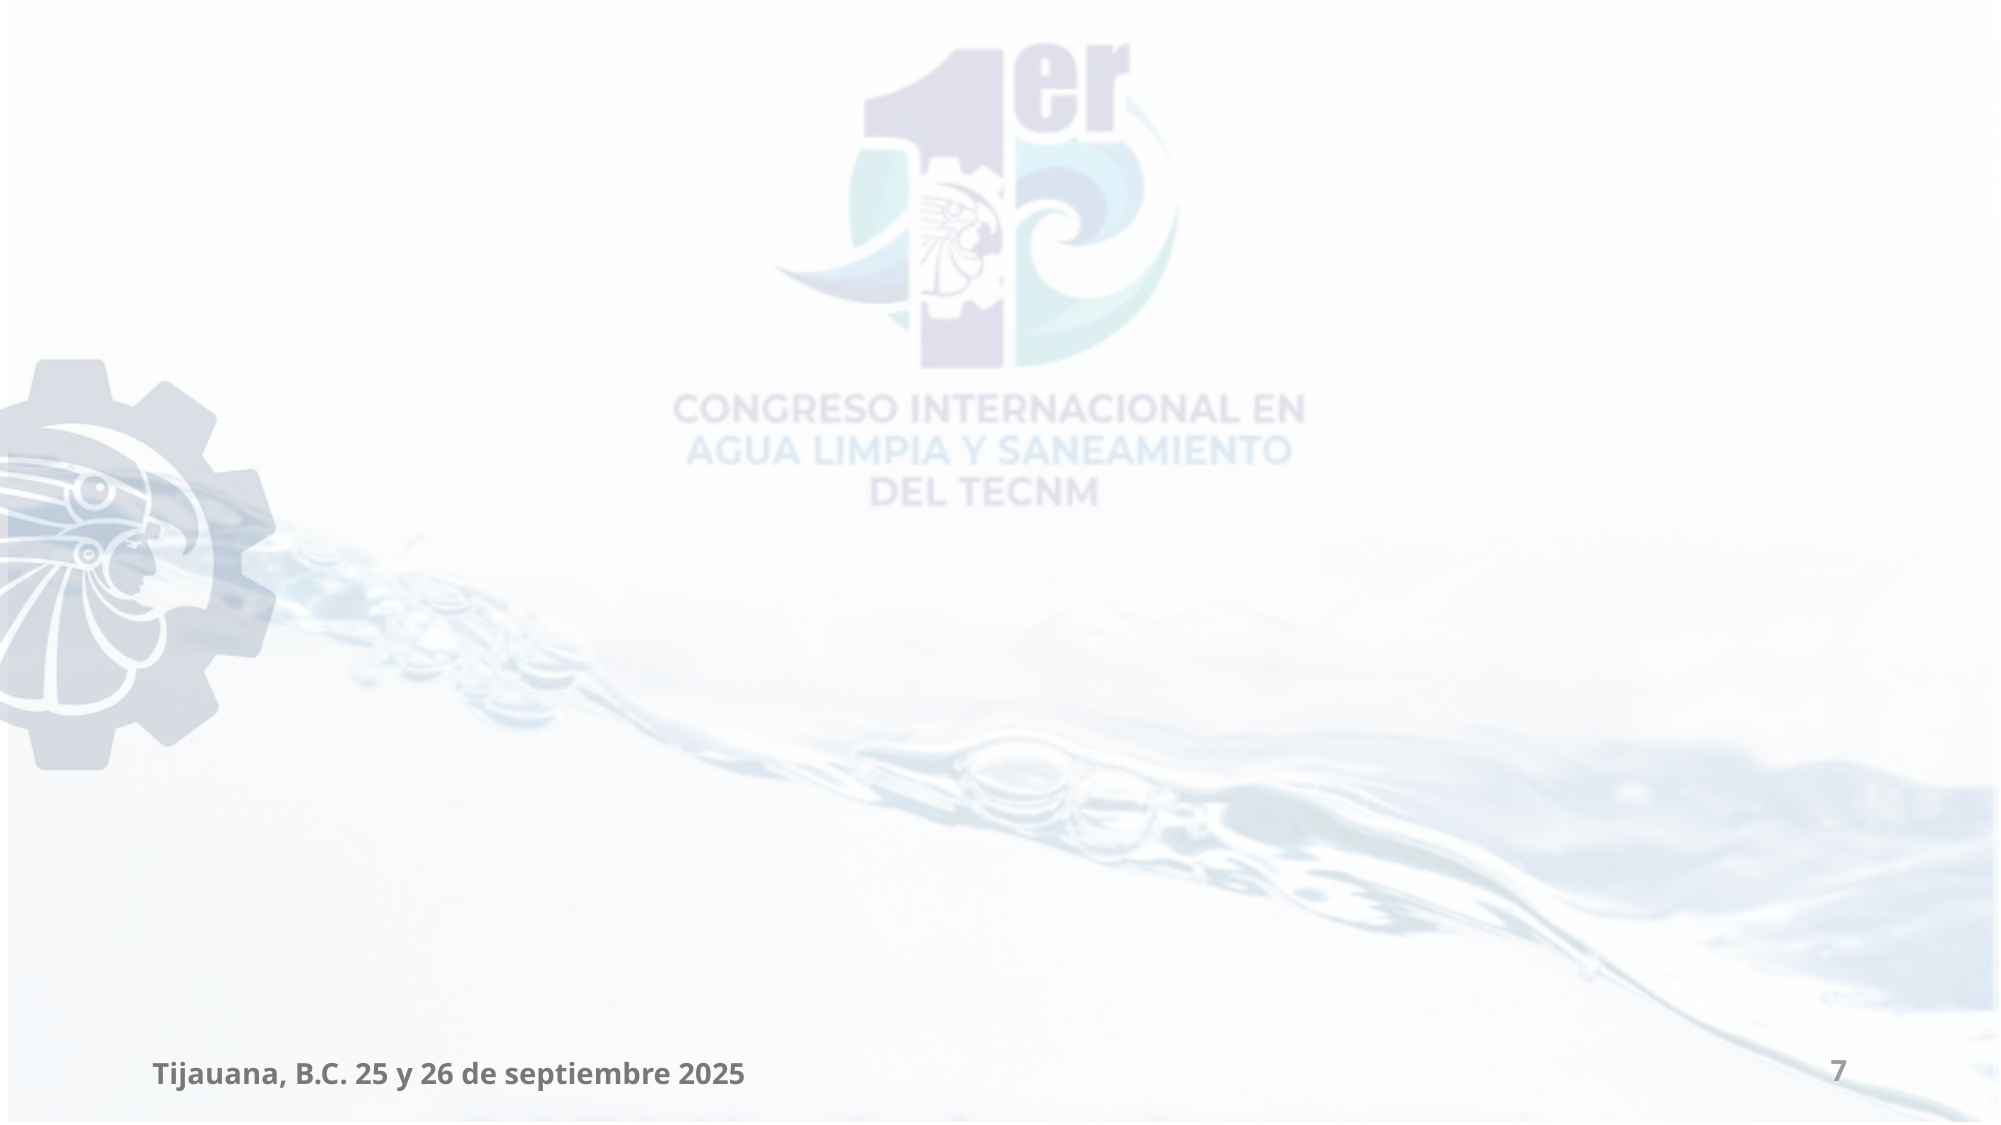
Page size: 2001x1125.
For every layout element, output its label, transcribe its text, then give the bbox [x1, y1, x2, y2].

slide_number Tijauana, B.C. 25 y 26 de septiembre 2025 [137, 1042, 812, 1103]
slide_number 7 [1412, 1042, 1863, 1103]
